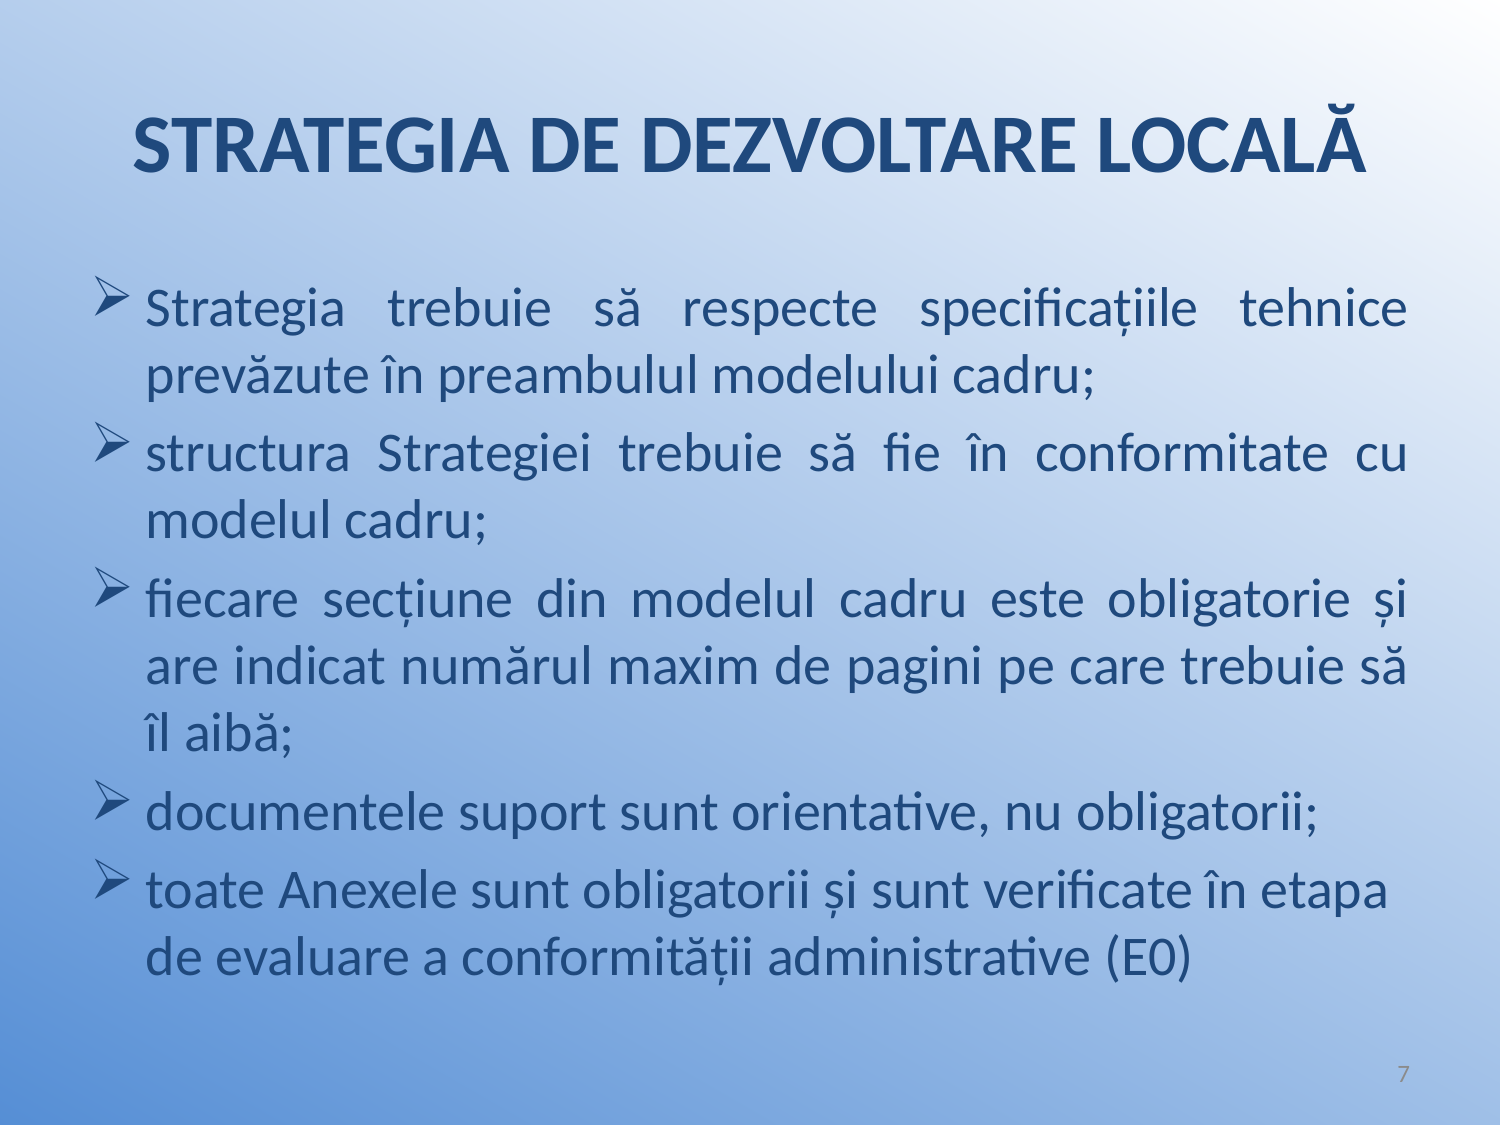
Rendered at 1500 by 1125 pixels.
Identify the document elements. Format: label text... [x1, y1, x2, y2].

title STRATEGIA DE DEZVOLTARE LOCALĂ [75, 45, 1425, 233]
slide_number 7 [1074, 1042, 1425, 1103]
list Strategia trebuie să respecte specificațiile tehnice prevăzute în preambulul modelului cadru; structura Strategiei trebuie să fie în conformitate cu modelul cadru; fiecare secțiune din modelul cadru este obligatorie și are indicat numărul maxim de pagini pe care trebuie să îl aibă; documentele suport sunt orientative, nu obligatorii; toate Anexele sunt obligatorii și sunt verificate în etapa de evaluare a conformității administrative (E0) [75, 262, 1425, 1005]
